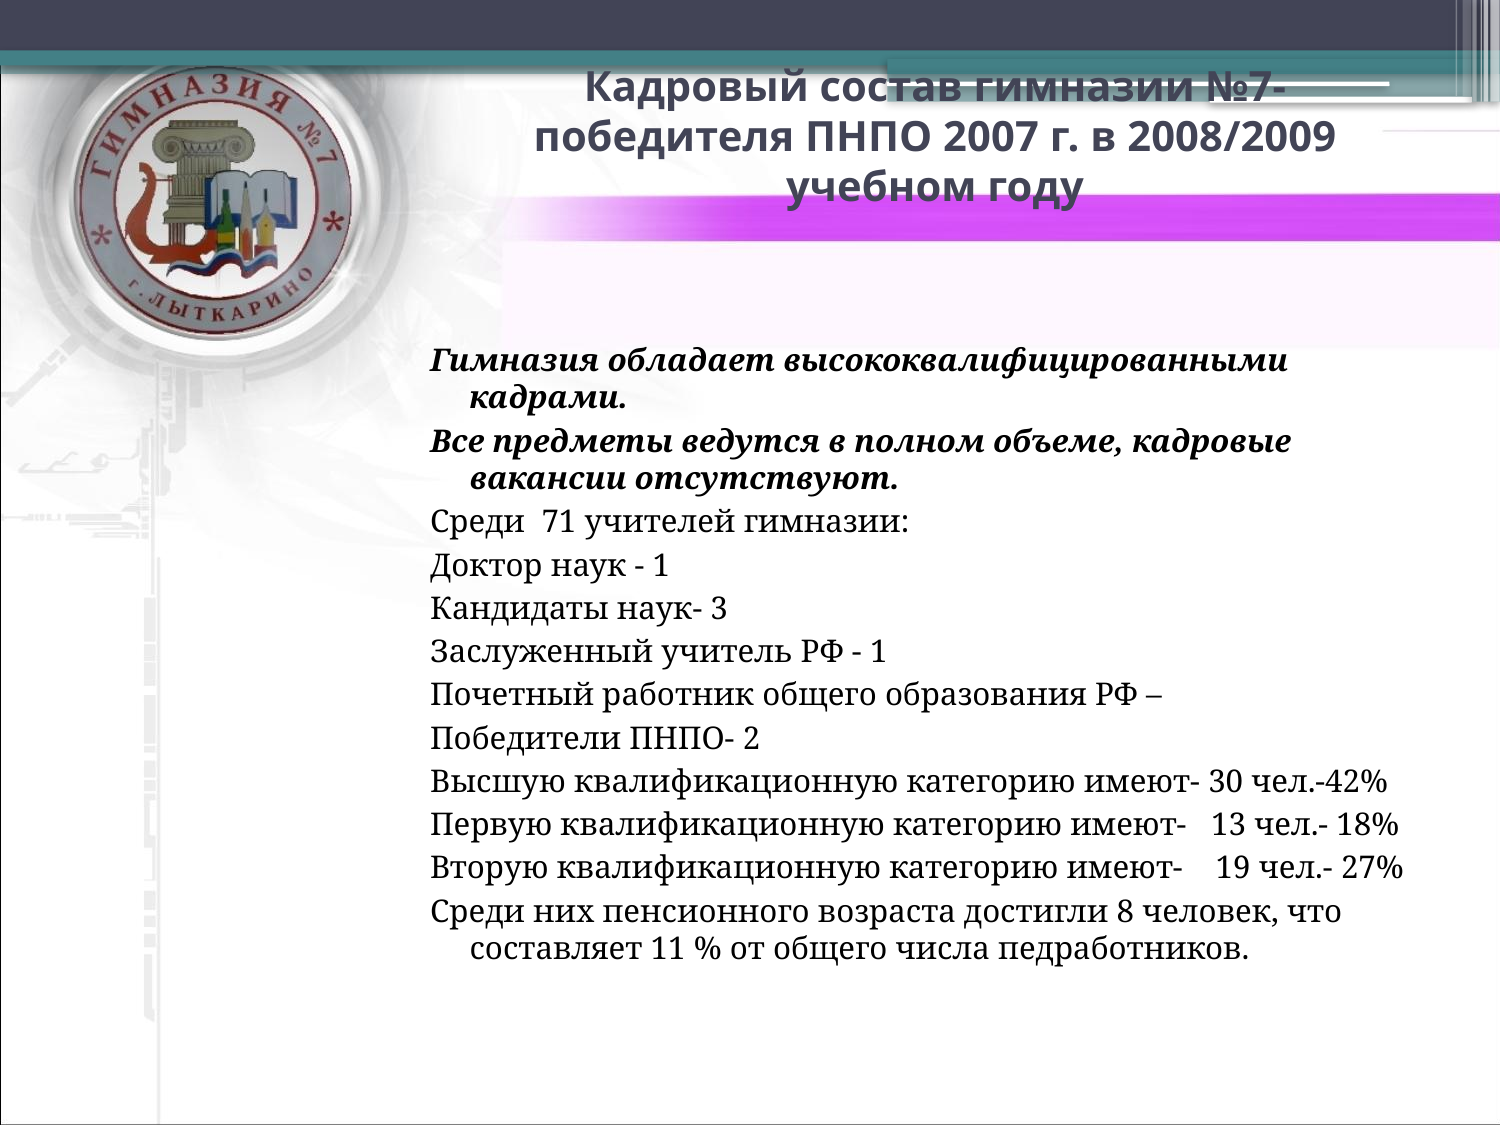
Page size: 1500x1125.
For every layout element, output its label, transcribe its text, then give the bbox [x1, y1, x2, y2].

title Кадровый состав гимназии №7- победителя ПНПО 2007 г. в 2008/2009 учебном году [445, 82, 1425, 188]
list Гимназия обладает высококвалифицированными кадрами. Все предметы ведутся в полном объеме, кадровые вакансии отсутствуют. Среди 71 учителей гимназии: Доктор наук - 1 Кандидаты наук- 3 Заслуженный учитель РФ - 1 Почетный работник общего образования РФ – Победители ПНПО- 2 Высшую квалификационную категорию имеют- 30 чел.-42% Первую квалификационную категорию имеют- 13 чел.- 18% Вторую квалификационную категорию имеют- 19 чел.- 27% Среди них пенсионного возраста достигли 8 человек, что составляет 11 % от общего числа педработников. [398, 246, 1425, 1079]
picture [0, 74, 1500, 1125]
